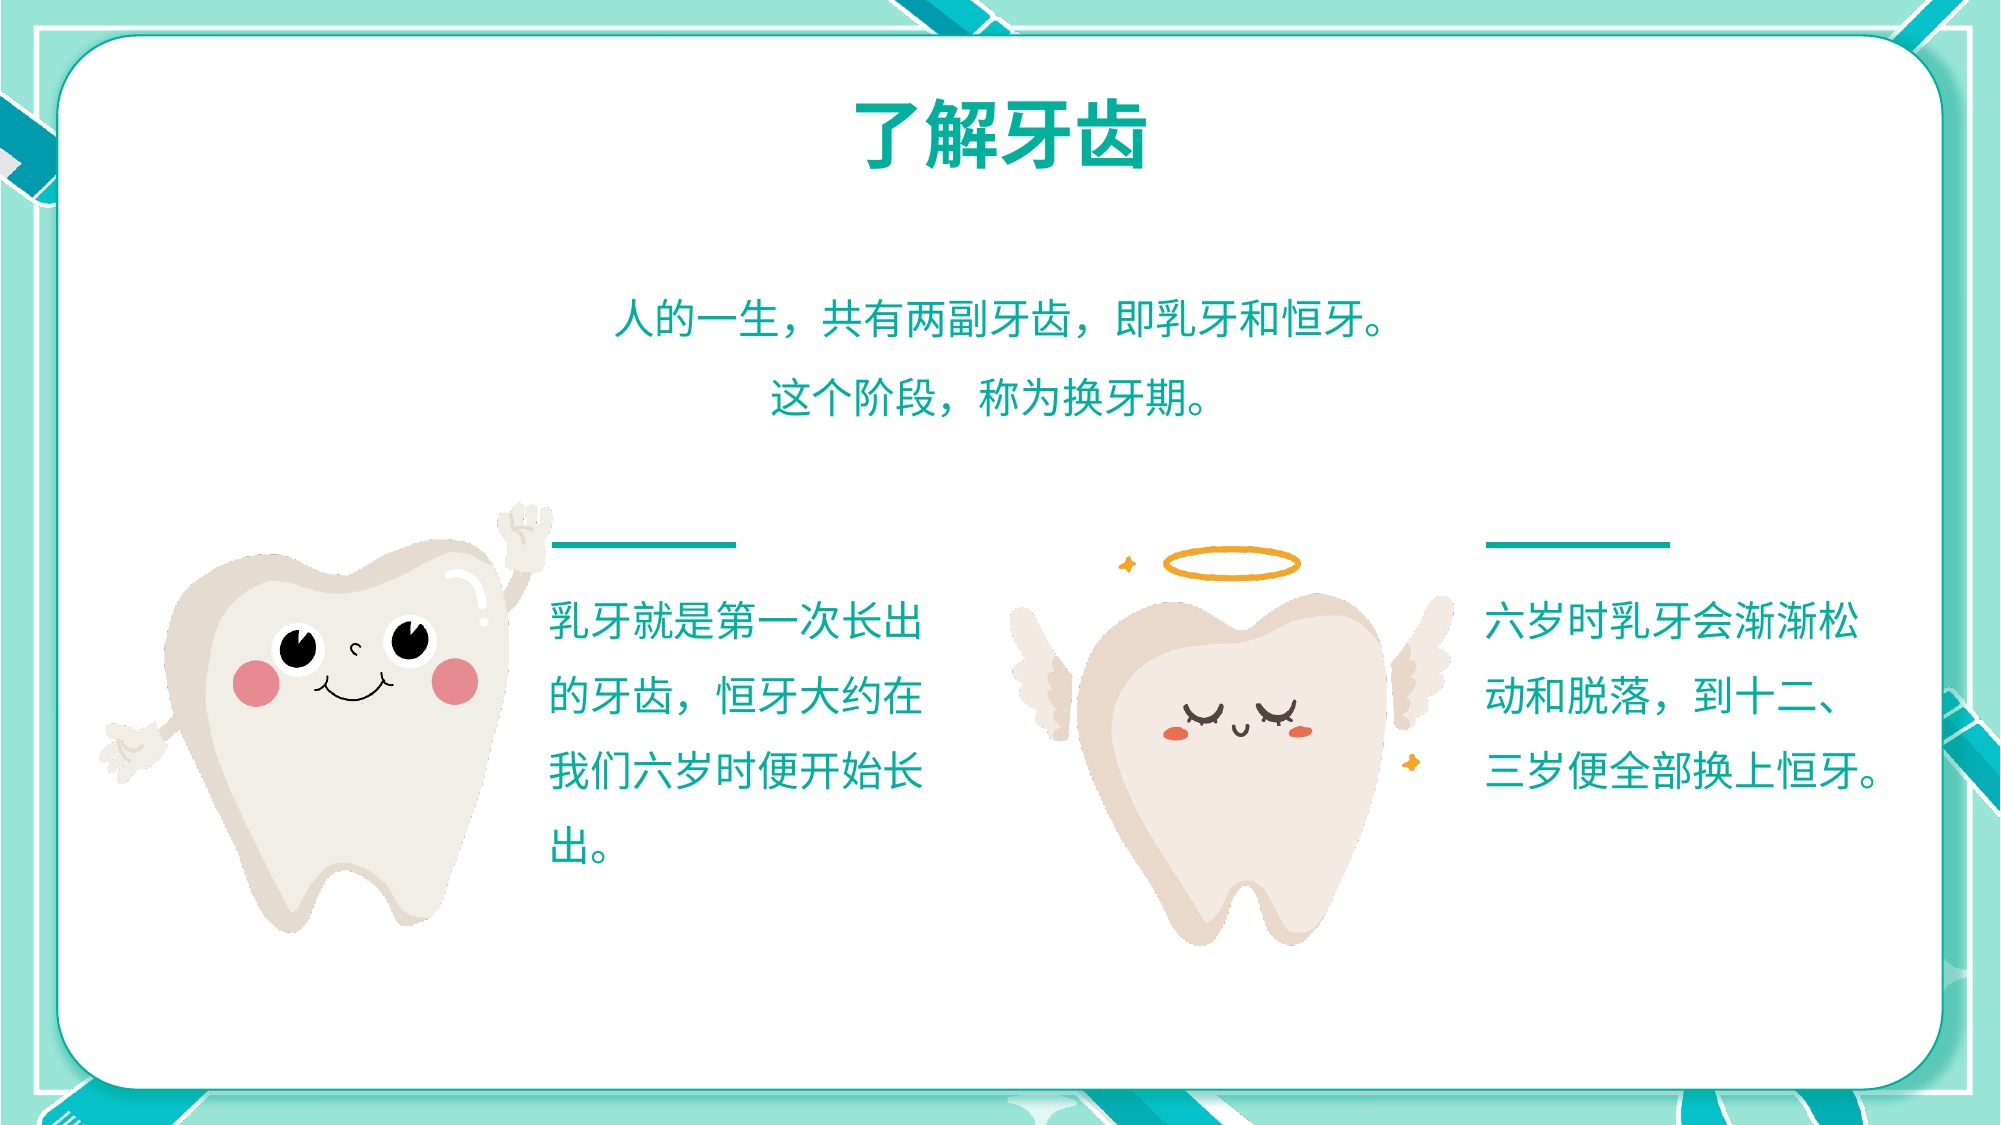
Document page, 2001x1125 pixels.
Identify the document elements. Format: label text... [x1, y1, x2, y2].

picture [0, 0, 2001, 1125]
text_box 这个阶段，称为换牙期。 [499, 364, 1500, 430]
text_box 六岁时乳牙会渐渐松动和脱落，到十二、三岁便全部换上恒牙。 [1494, 562, 1899, 803]
text_box 人的一生，共有两副牙齿，即乳牙和恒牙。 [500, 285, 1500, 351]
text_box 乳牙就是第一次长出的牙齿，恒牙大约在我们六岁时便开始长出。 [590, 562, 964, 878]
text_box 了解牙齿 [679, 80, 1321, 185]
